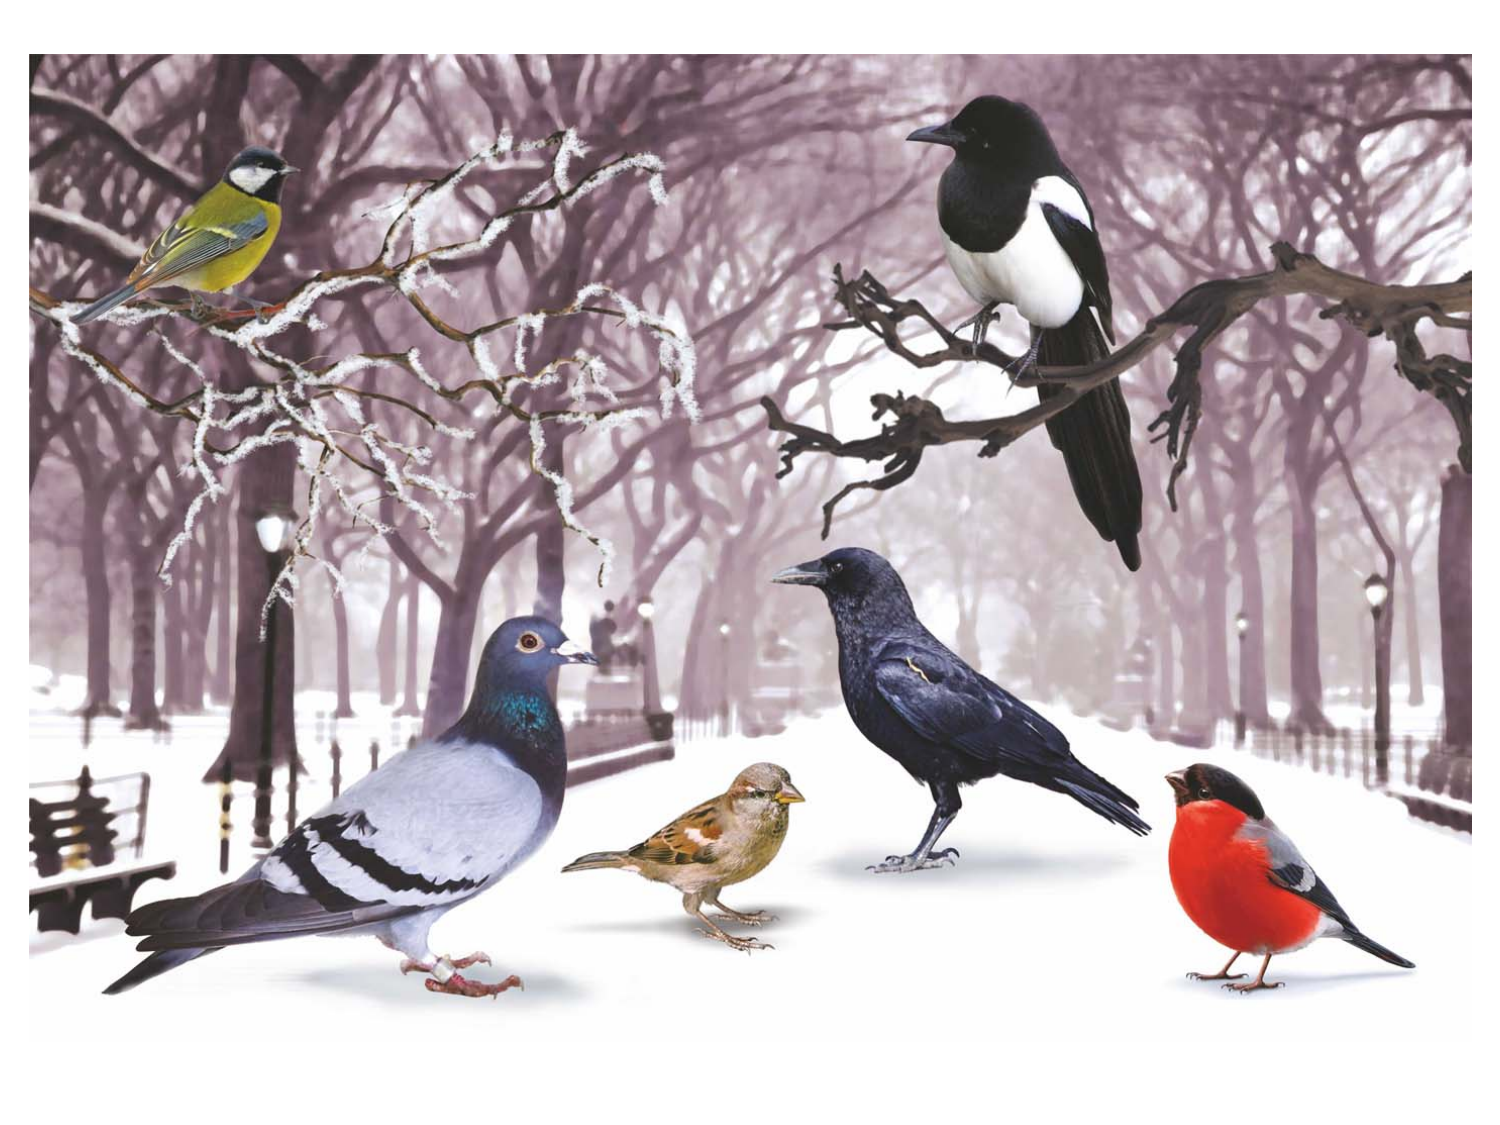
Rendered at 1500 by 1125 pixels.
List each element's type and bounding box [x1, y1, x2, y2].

list [29, 54, 1472, 1042]
